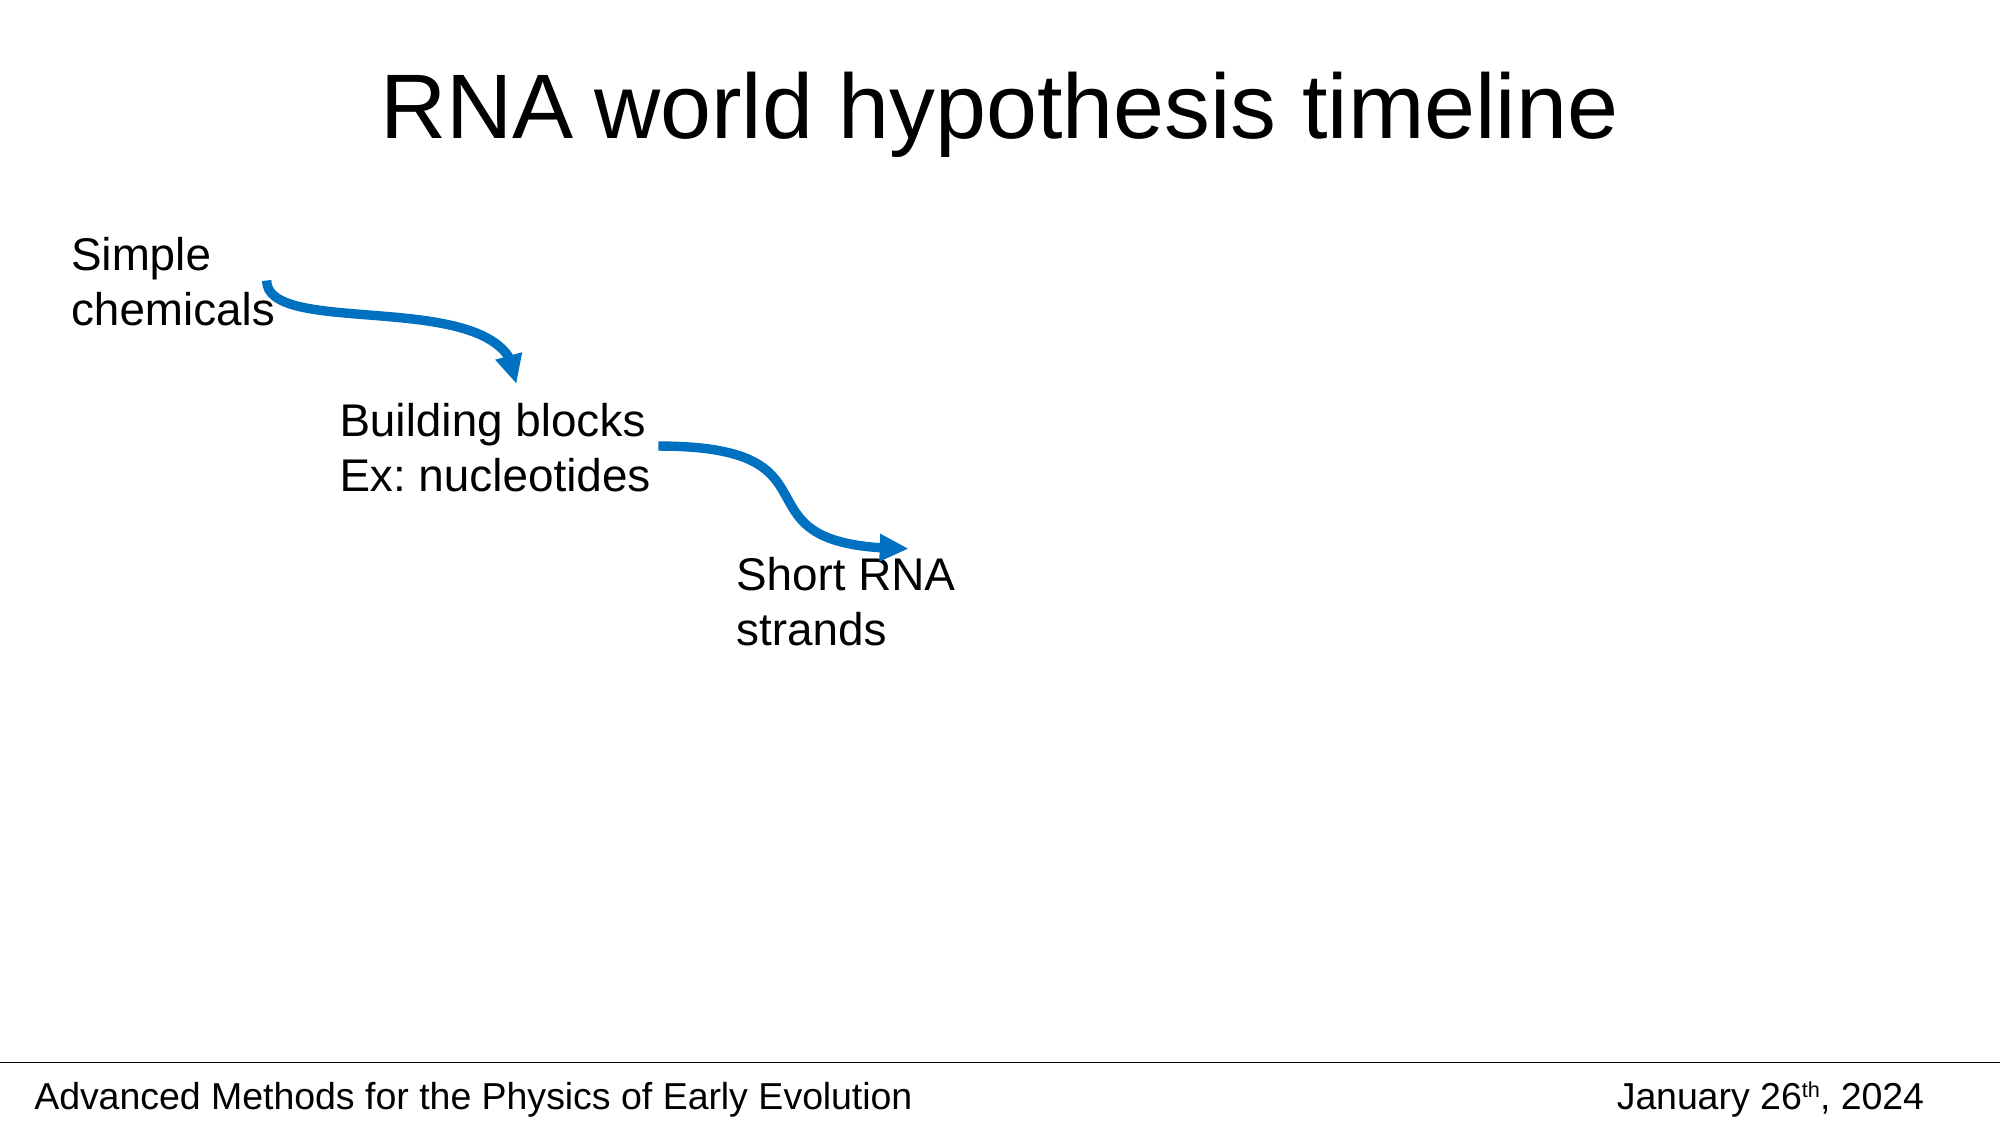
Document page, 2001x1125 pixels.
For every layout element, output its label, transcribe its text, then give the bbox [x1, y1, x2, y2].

text_box Building blocks Ex: nucleotides [324, 383, 708, 508]
text_box Simple chemicals [56, 217, 323, 343]
text_box Short RNA strands [721, 537, 1000, 662]
text_box January 26th, 2024 [1602, 1064, 1939, 1125]
text_box Advanced Methods for the Physics of Early Evolution [19, 1064, 928, 1125]
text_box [266, 280, 517, 384]
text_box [658, 446, 908, 549]
title RNA world hypothesis timeline [137, 0, 1863, 218]
